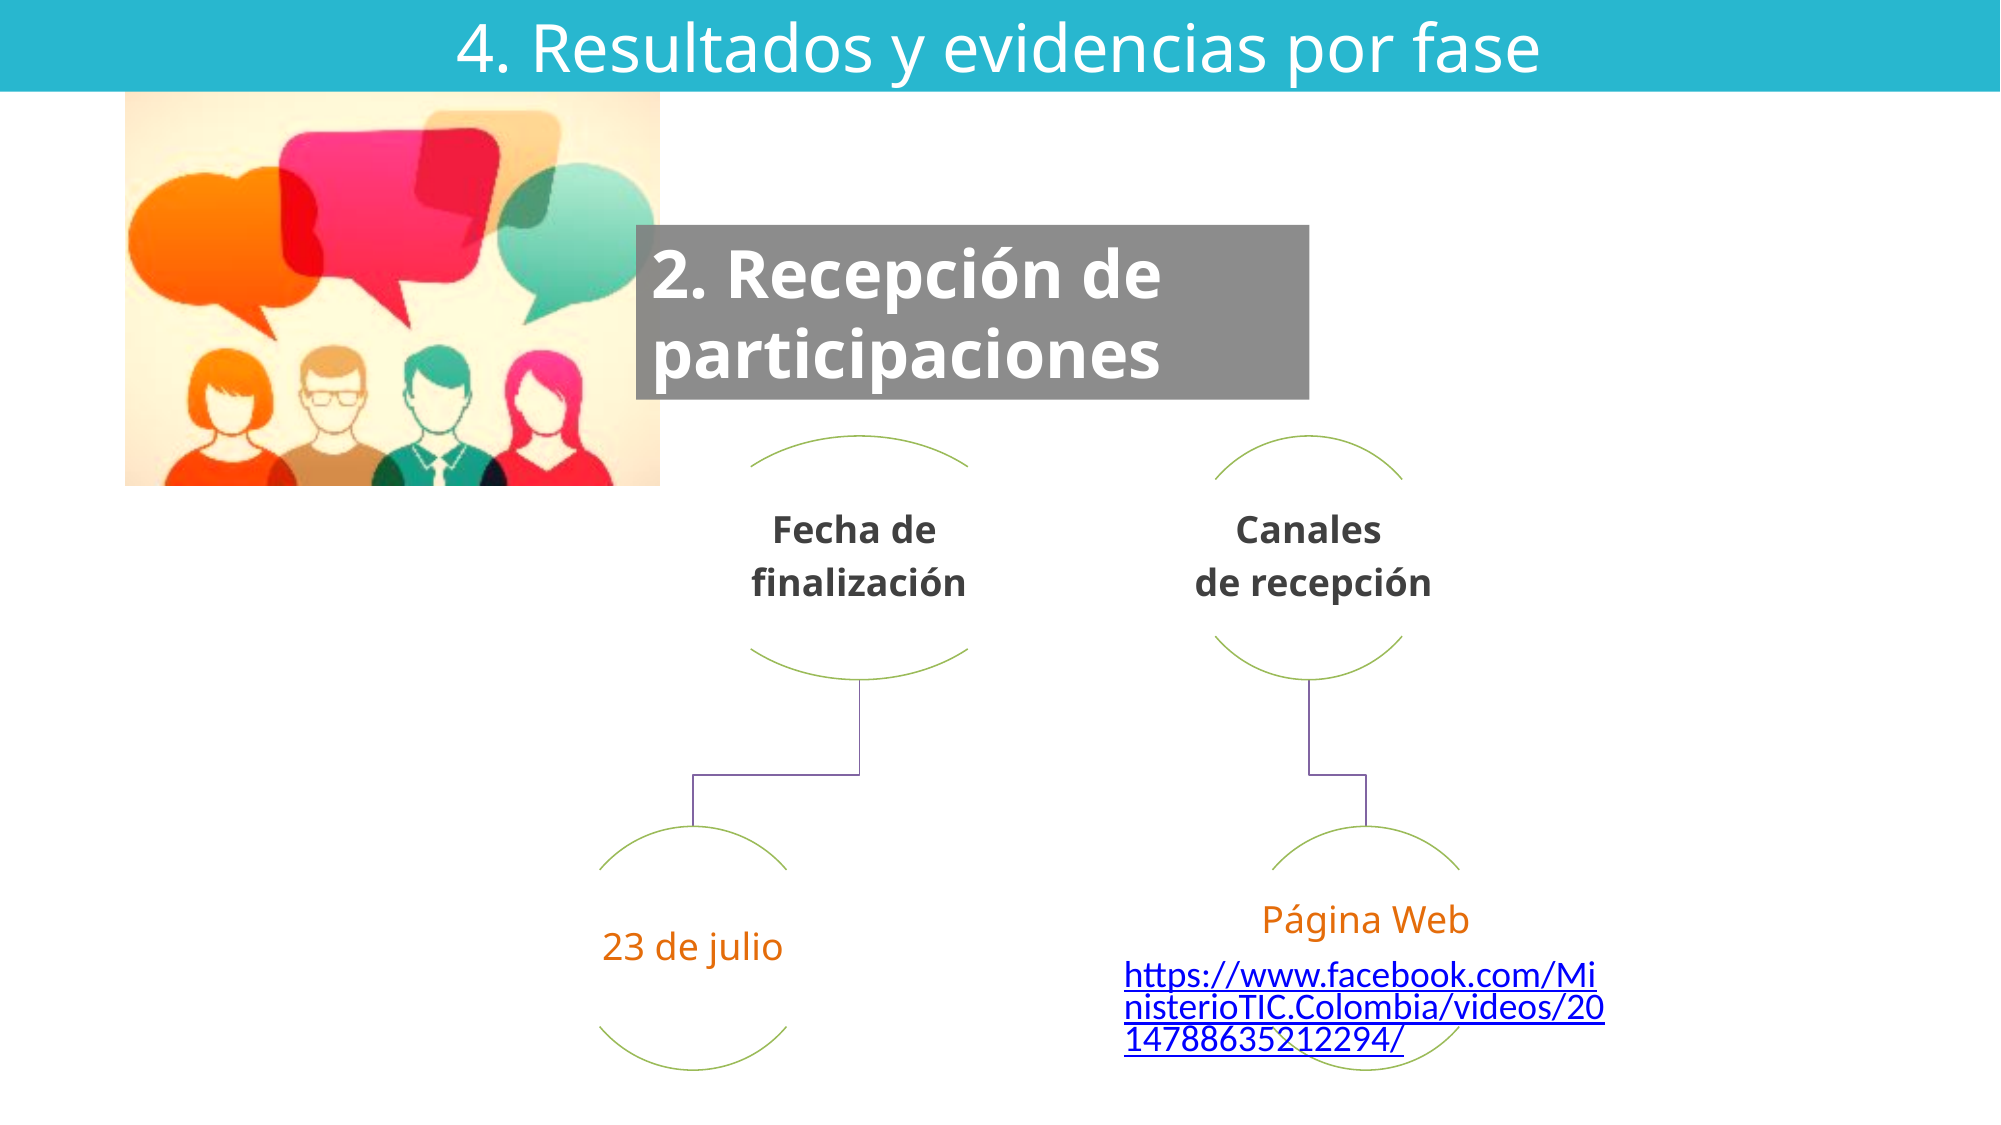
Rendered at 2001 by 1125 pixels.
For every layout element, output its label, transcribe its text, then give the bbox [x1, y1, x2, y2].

text_box 2. Recepción de participaciones [664, 224, 1310, 400]
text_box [338, 479, 1638, 1071]
picture [125, 85, 660, 486]
text_box 4. Resultados y evidencias por fase [0, 0, 2000, 94]
